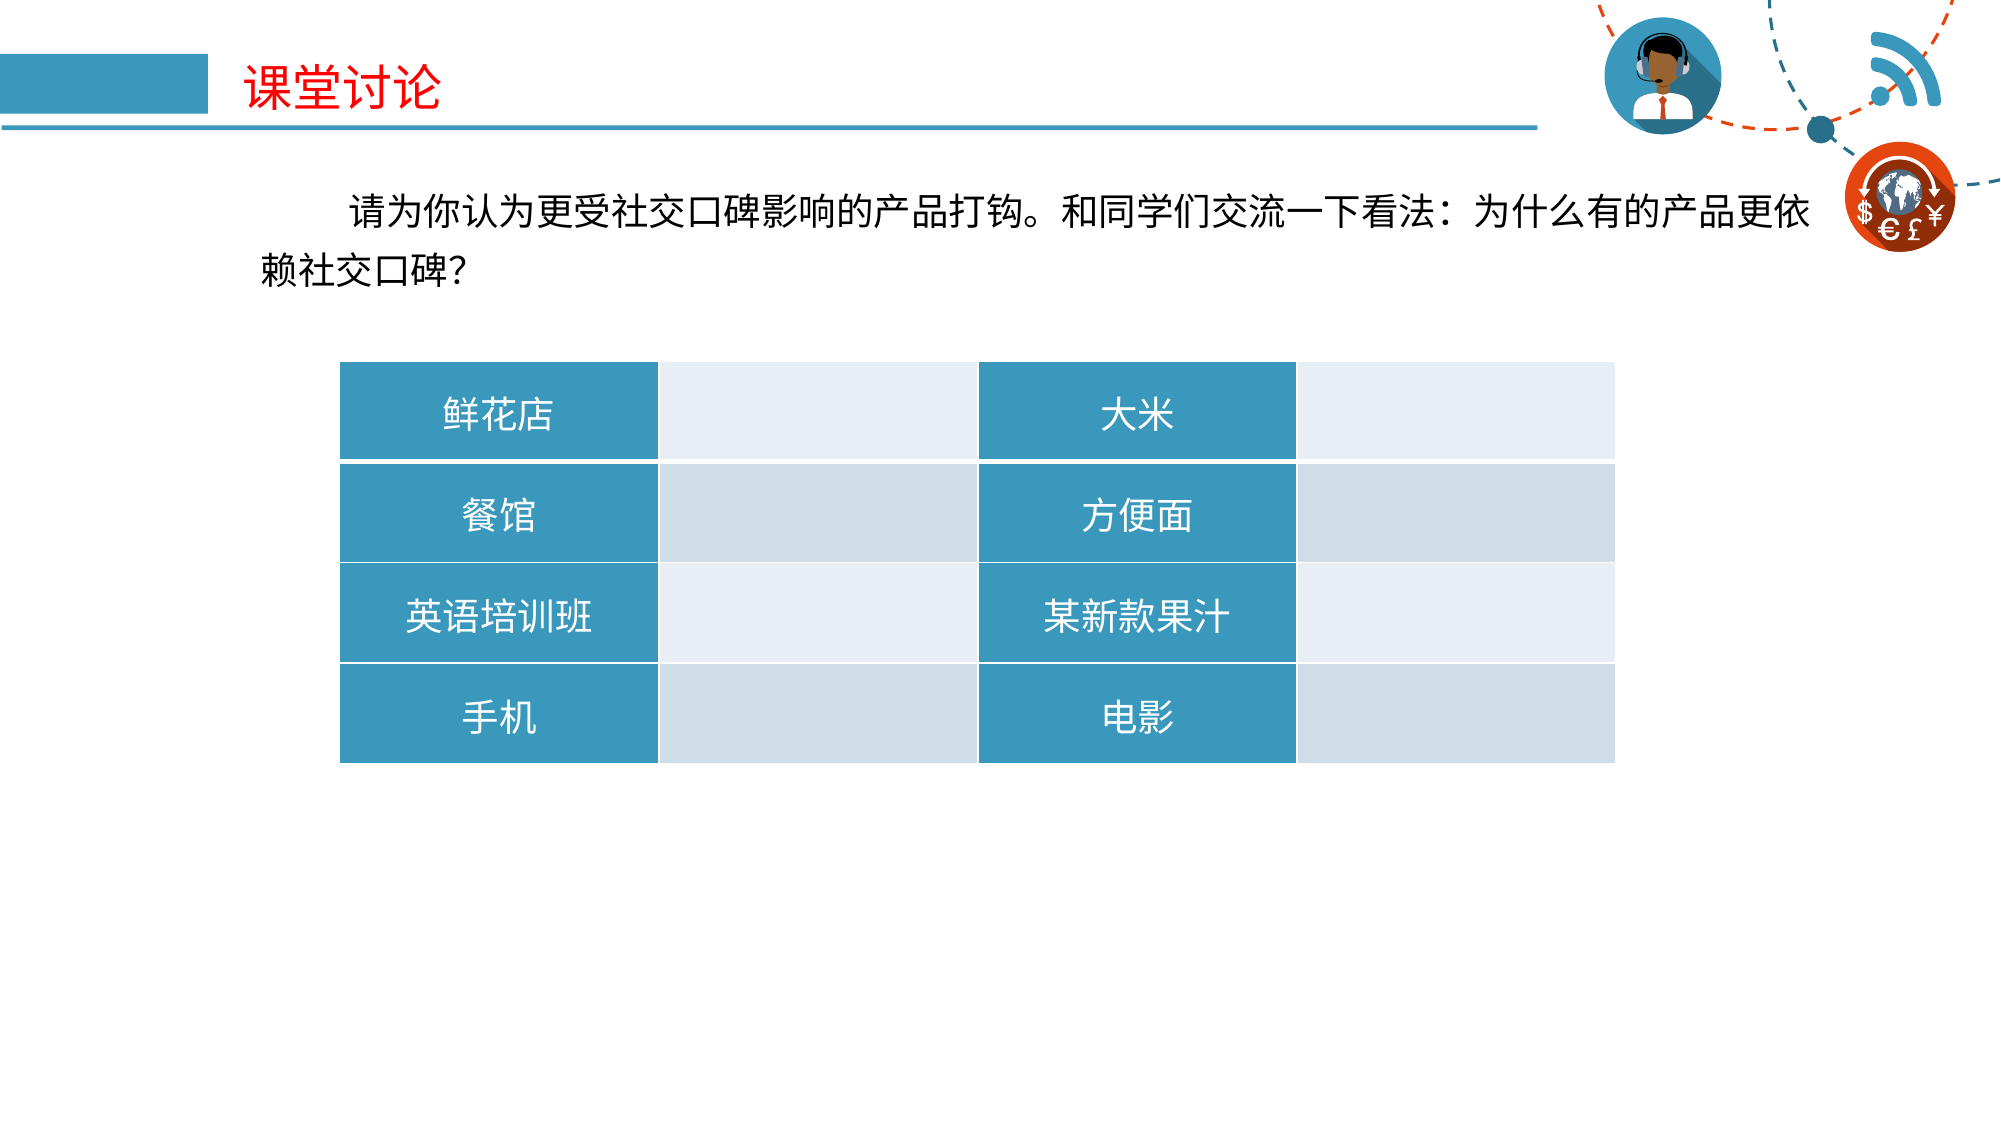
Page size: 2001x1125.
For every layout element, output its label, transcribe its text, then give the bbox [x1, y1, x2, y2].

table_header 鲜花店 [340, 362, 658, 459]
table_cell [660, 563, 977, 662]
title 课堂讨论 [222, 55, 1863, 127]
table_cell 某新款果汁 [979, 563, 1296, 662]
list 请为你认为更受社交口碑影响的产品打钩。和同学们交流一下看法：为什么有的产品更依赖社交口碑？ [240, 164, 1841, 1014]
table_cell [1298, 563, 1615, 662]
table_cell [660, 664, 977, 763]
table_cell 方便面 [979, 464, 1296, 562]
table_cell 电影 [979, 664, 1296, 763]
table_header [660, 362, 977, 459]
table_header [1298, 362, 1615, 459]
table_header 大米 [979, 362, 1296, 459]
table_cell [1298, 464, 1615, 562]
table_cell 英语培训班 [340, 563, 658, 662]
table_cell [1298, 664, 1615, 763]
table_cell 餐馆 [340, 464, 658, 562]
table_cell 手机 [340, 664, 658, 763]
table_cell [660, 464, 977, 562]
